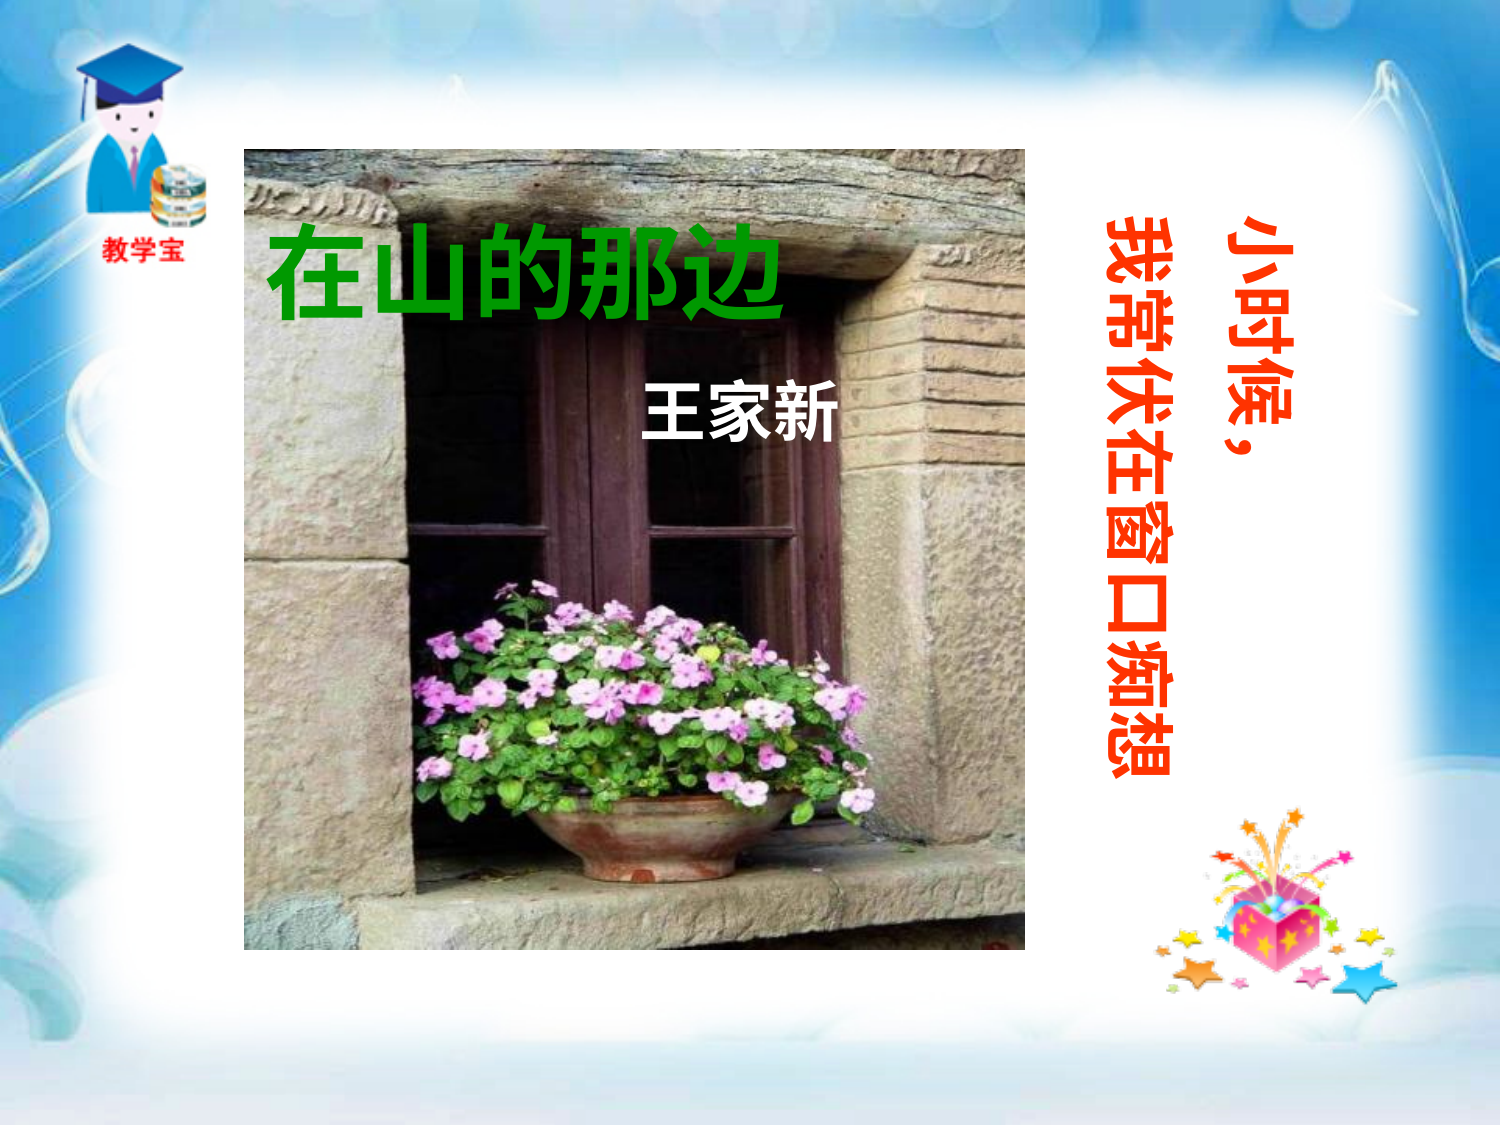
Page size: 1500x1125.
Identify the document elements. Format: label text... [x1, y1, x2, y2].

picture [0, 0, 1500, 1125]
text_box 小时候， 我常伏在窗口痴想 [1070, 199, 1313, 950]
